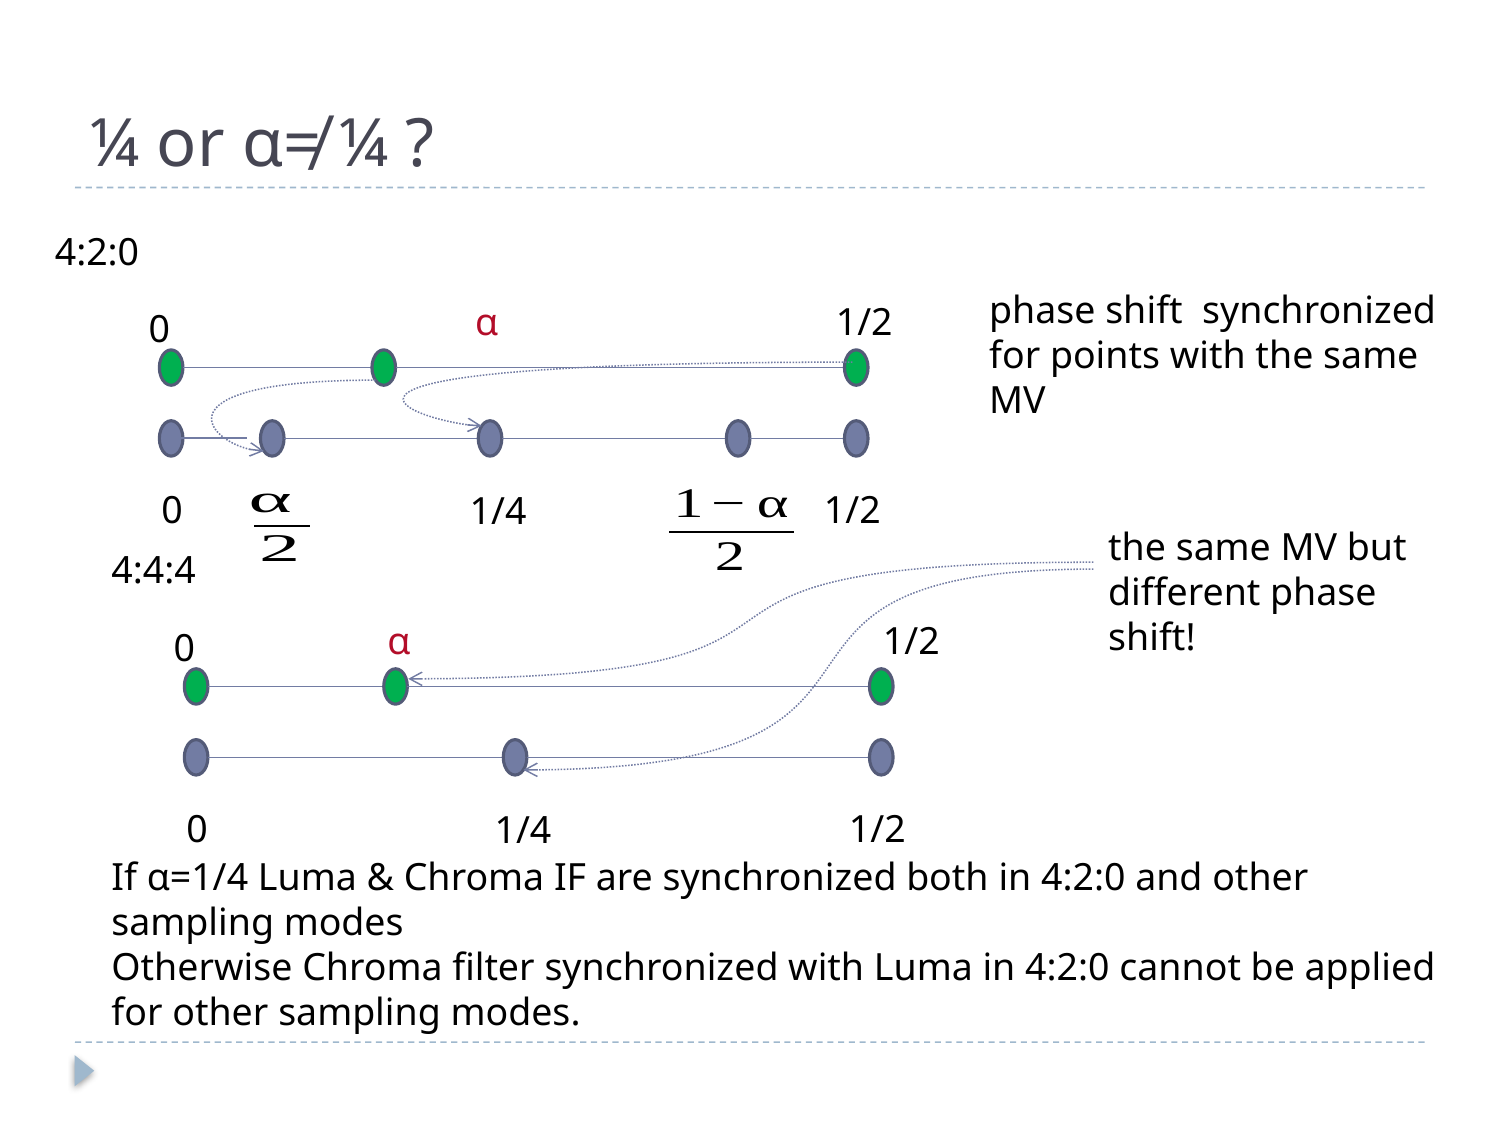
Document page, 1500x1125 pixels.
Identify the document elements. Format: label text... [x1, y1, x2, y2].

text_box 1/4 [479, 798, 567, 845]
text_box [523, 568, 1094, 771]
text_box the same MV but different phase shift! [1093, 515, 1481, 665]
title ¼ or α≠ ¼ ? [75, 24, 1425, 188]
text_box 0 [171, 797, 223, 845]
text_box 0 [133, 297, 185, 357]
text_box [157, 419, 185, 458]
text_box [724, 439, 751, 458]
text_box 1/2 [834, 797, 921, 845]
text_box α [460, 290, 514, 351]
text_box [408, 561, 1094, 680]
text_box 4:2:0 [40, 220, 155, 281]
text_box 1/2 [809, 478, 896, 538]
text_box If α=1/4 Luma & Chroma IF are synchronized both in 4:2:0 and other sampling modes Otherwise Chroma filter synchronized with Luma in 4:2:0 cannot be applied for other sampling modes. [96, 845, 1462, 1041]
text_box [182, 676, 210, 706]
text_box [481, 361, 853, 427]
text_box [382, 670, 408, 706]
text_box phase shift synchronized for points with the same MV [974, 278, 1459, 429]
text_box 1/4 [454, 479, 542, 540]
text_box [182, 738, 210, 777]
text_box [157, 357, 185, 387]
text_box 0 [146, 478, 198, 538]
text_box 1/2 [820, 290, 908, 351]
text_box [845, 419, 870, 458]
text_box 4:4:4 [96, 538, 211, 599]
text_box [258, 419, 278, 458]
text_box α [372, 609, 402, 670]
text_box [476, 434, 503, 458]
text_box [283, 359, 356, 472]
text_box [501, 738, 518, 777]
text_box 0 [158, 616, 210, 676]
text_box [843, 351, 870, 387]
text_box [370, 348, 398, 387]
